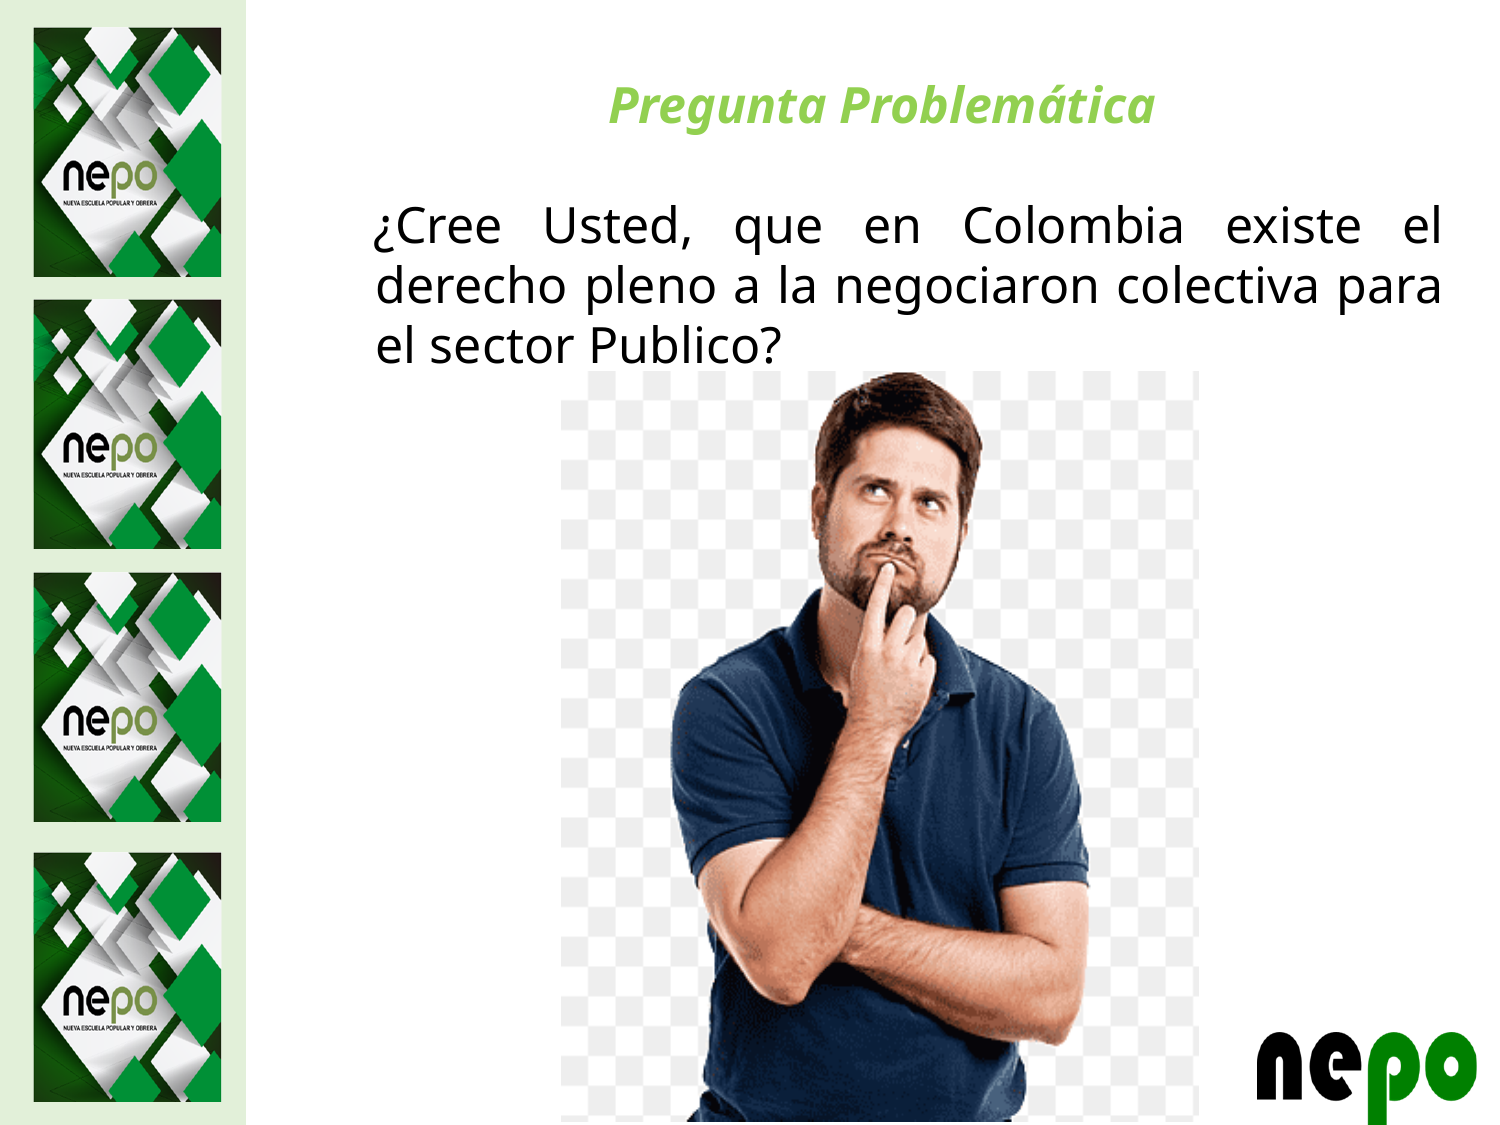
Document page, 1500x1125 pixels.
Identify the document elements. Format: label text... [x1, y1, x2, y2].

picture [0, 0, 246, 1125]
picture [1257, 1032, 1477, 1125]
text_box Pregunta Problemática ¿Cree Usted, que en Colombia existe el derecho pleno a la negociaron colectiva para el sector Publico? [301, 66, 1459, 562]
picture [560, 371, 1199, 1122]
